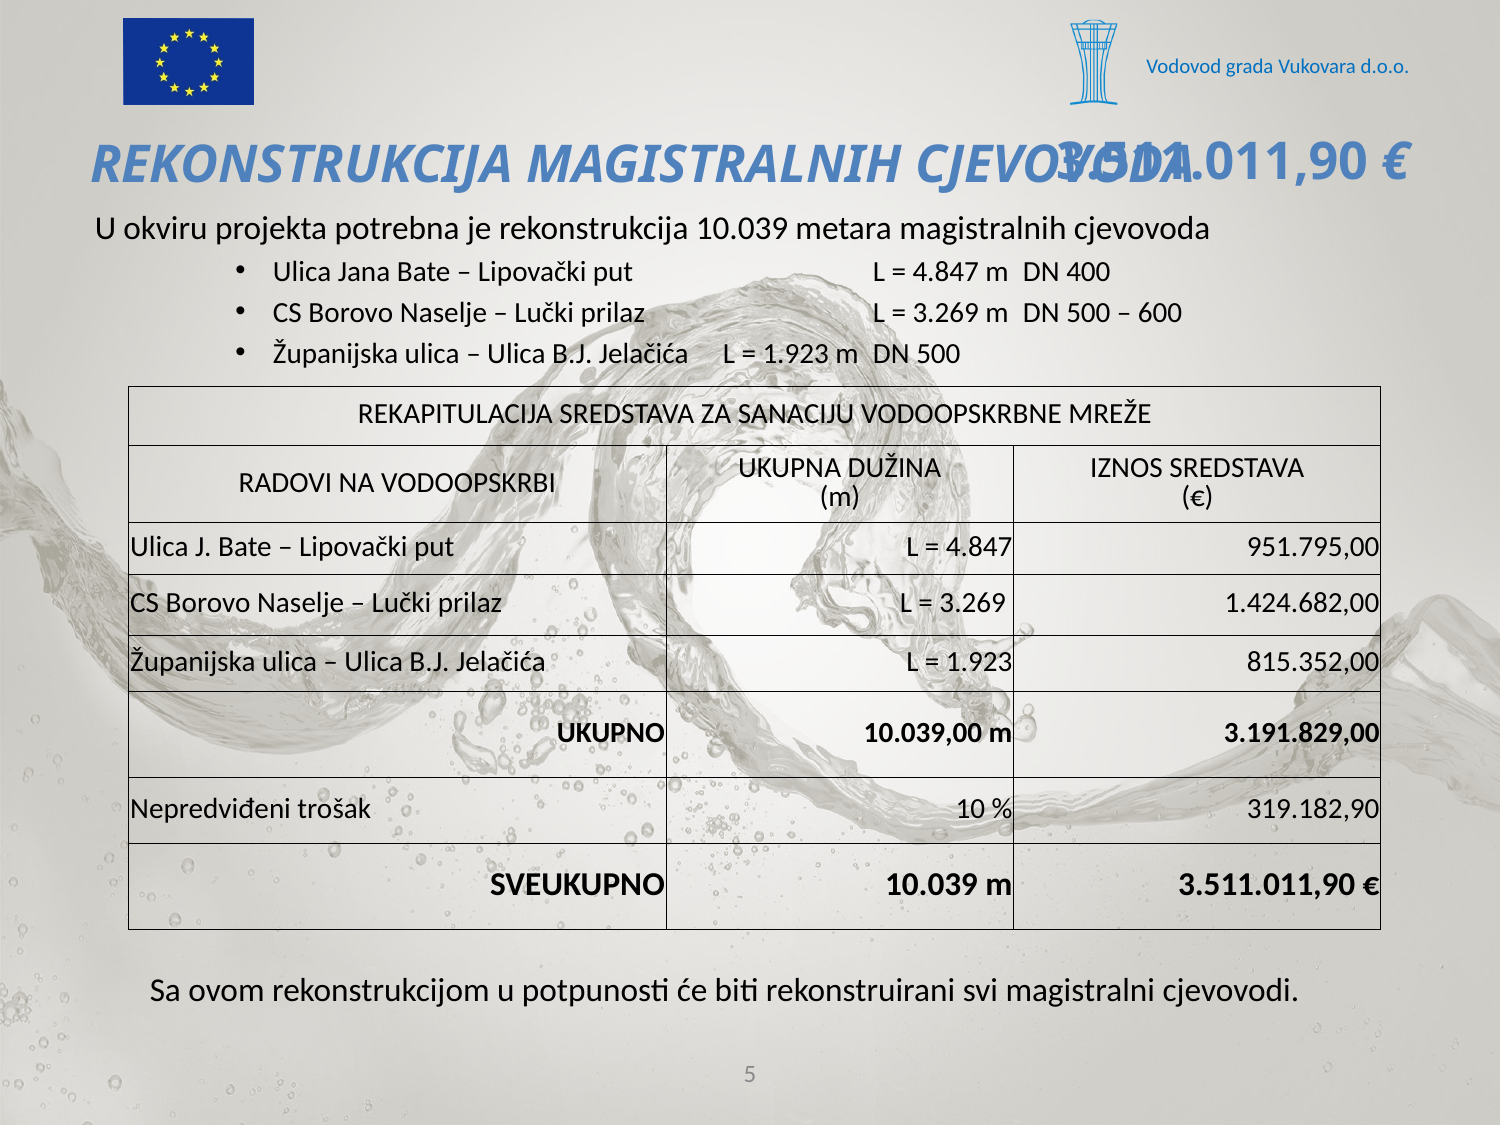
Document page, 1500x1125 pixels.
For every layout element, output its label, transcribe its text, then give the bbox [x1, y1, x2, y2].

table_cell Županijska ulica – Ulica B.J. Jelačića [129, 636, 666, 691]
table_cell RADOVI NA VODOOPSKRBI [129, 446, 666, 522]
table_header REKAPITULACIJA SREDSTAVA ZA SANACIJU VODOOPSKRBNE MREŽE [129, 387, 1380, 445]
table_cell 10.039 m [667, 844, 1013, 929]
text_box Sa ovom rekonstrukcijom u potpunosti će biti rekonstruirani svi magistralni cjevovodi. [135, 960, 1317, 1016]
picture [1069, 18, 1118, 89]
slide_number 5 [575, 1042, 925, 1103]
table_cell 3.191.829,00 [1014, 692, 1380, 777]
picture [123, 18, 254, 89]
table_cell 1.424.682,00 [1014, 575, 1380, 635]
table_cell 3.511.011,90 € [1014, 844, 1380, 929]
table_cell L = 4.847 [667, 523, 1013, 574]
title Rekonstrukcija magistralnih cjevovoda [74, 89, 1426, 233]
table_cell CS Borovo Naselje – Lučki prilaz [129, 575, 666, 635]
table_cell L = 3.269 [667, 575, 1013, 635]
table_cell Nepredviđeni trošak [129, 778, 666, 843]
table_cell 815.352,00 [1014, 636, 1380, 691]
table_cell IZNOS SREDSTAVA (€) [1014, 446, 1380, 522]
table_cell 951.795,00 [1014, 523, 1380, 574]
table_cell 10.039,00 m [667, 692, 1013, 777]
table_cell 319.182,90 [1014, 778, 1380, 843]
table_cell 10 % [667, 778, 1013, 843]
text_box 3.511.011,90 € [1021, 90, 1425, 229]
table_cell UKUPNA DUŽINA (m) [667, 446, 1013, 522]
table_cell Ulica J. Bate – Lipovački put [129, 523, 666, 574]
table_cell UKUPNO [129, 692, 666, 777]
table_cell SVEUKUPNO [129, 844, 666, 929]
list U okviru projekta potrebna je rekonstrukcija 10.039 metara magistralnih cjevovoda Ulica Jana Bate – Lipovački put L = 4.847 m DN 400 CS Borovo Naselje – Lučki prilaz L = 3.269 m DN 500 – 600 Županijska ulica – Ulica B.J. Jelačića L = 1.923 m DN 500 [70, 198, 1421, 387]
table_cell L = 1.923 [667, 636, 1013, 691]
